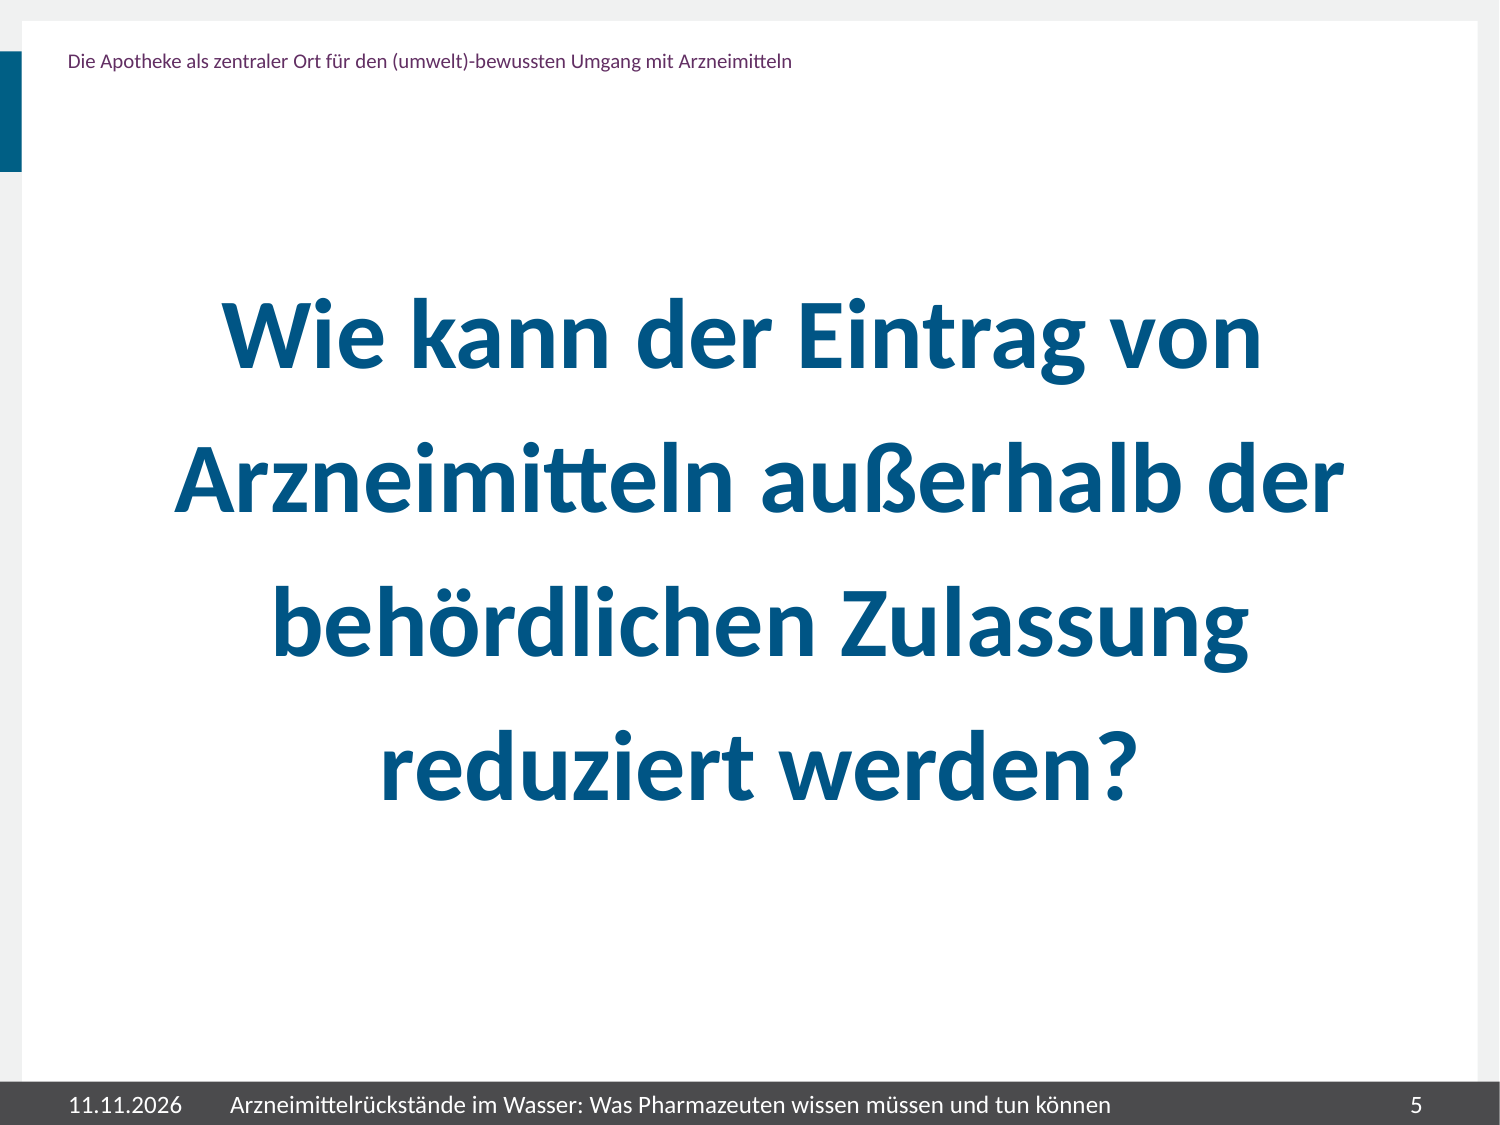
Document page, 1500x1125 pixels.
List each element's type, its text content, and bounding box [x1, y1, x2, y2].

slide_number 5 [1331, 1082, 1423, 1125]
list Die Apotheke als zentraler Ort für den (umwelt)-bewussten Umgang mit Arzneimitteln [67, 47, 1415, 85]
list Wie kann der Eintrag von Arzneimitteln außerhalb der behördlichen Zulassung reduziert werden? [67, 245, 1418, 988]
footer Arzneimittelrückstände im Wasser: Was Pharmazeuten wissen müssen und tun können [230, 1082, 1223, 1125]
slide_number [68, 1082, 230, 1125]
